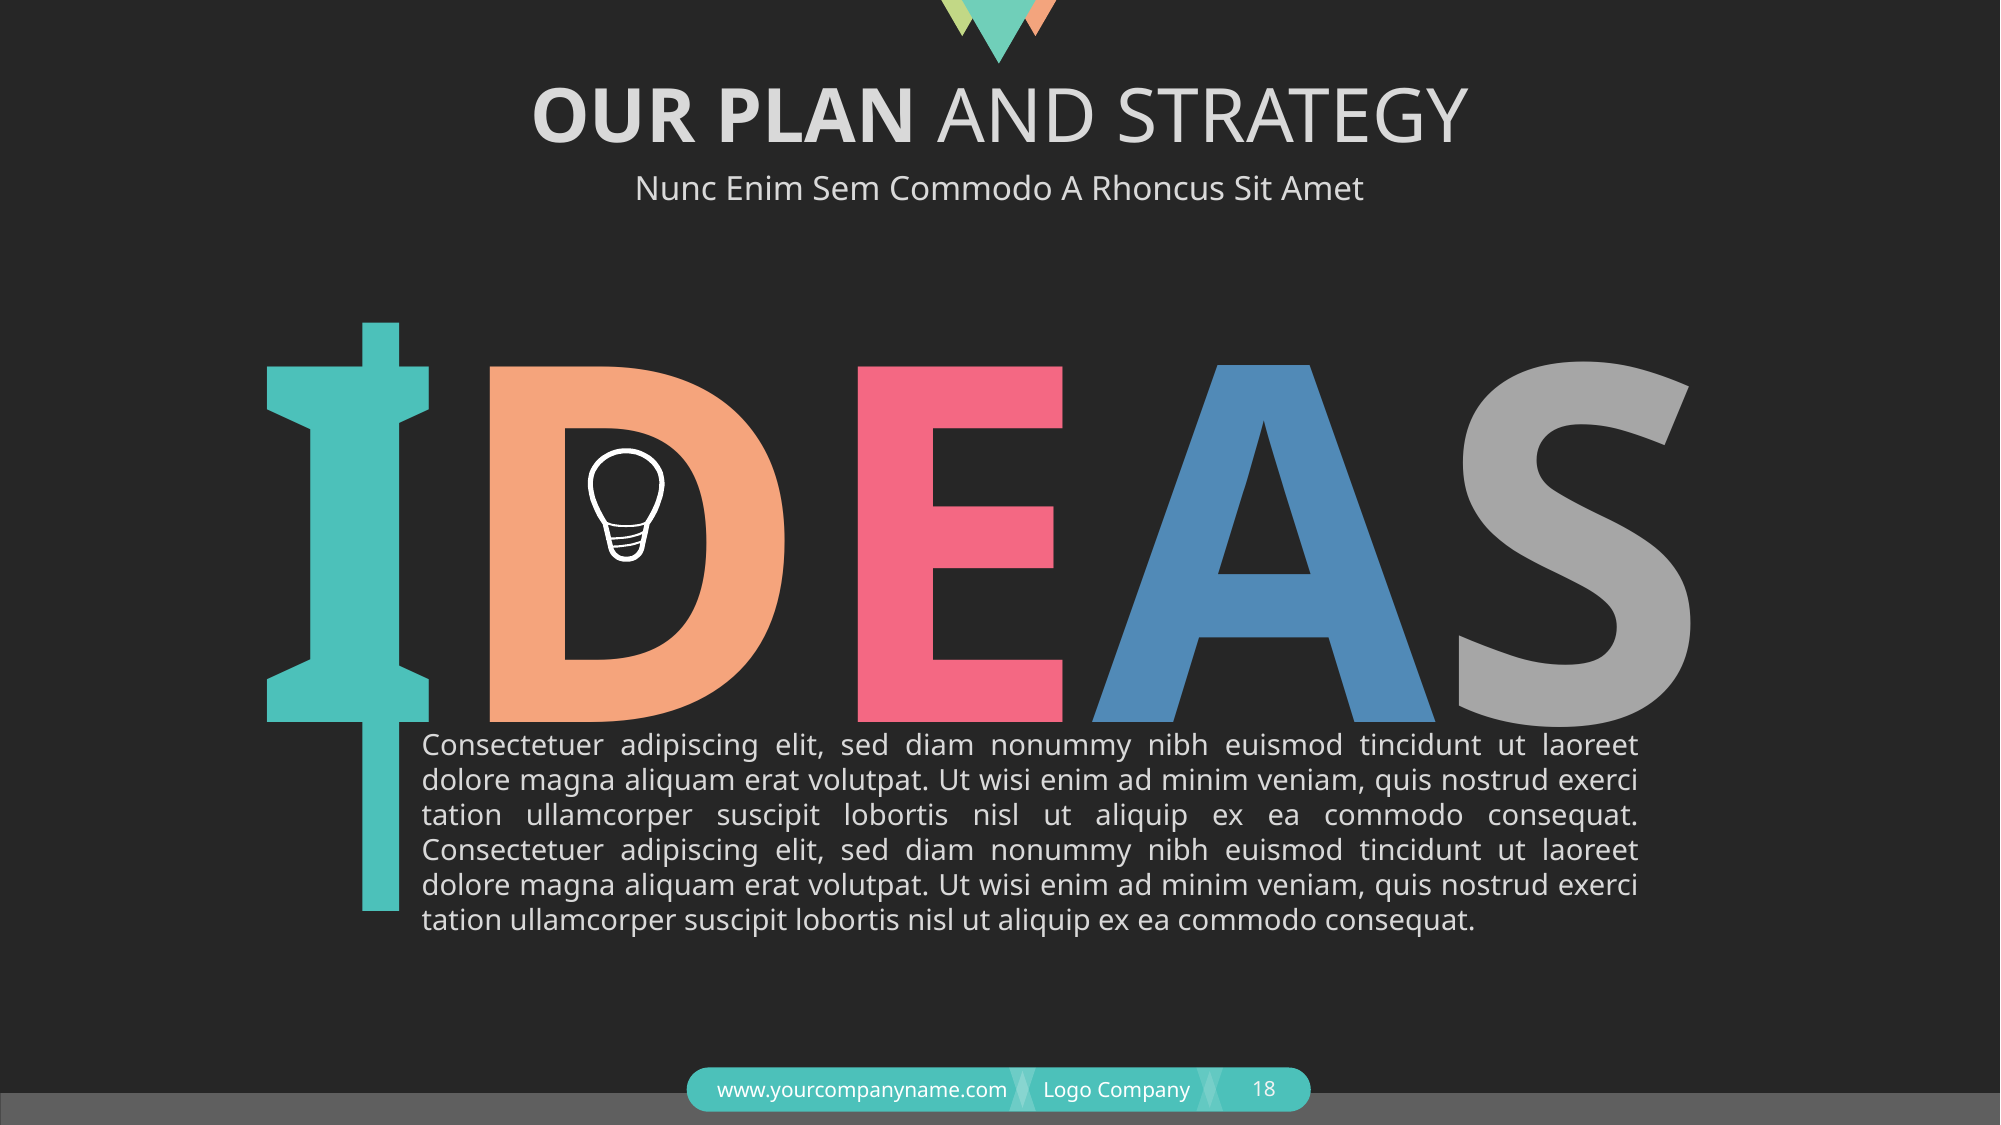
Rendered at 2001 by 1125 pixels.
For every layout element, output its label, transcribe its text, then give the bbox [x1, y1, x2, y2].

text_box IDEAS [236, 217, 1726, 830]
title OUR PLAN AND STRATEGY [265, 77, 1735, 160]
list Nunc Enim Sem Commodo A Rhoncus Sit Amet [265, 166, 1735, 213]
text_box [587, 448, 665, 562]
slide_number 18 [1225, 1067, 1302, 1112]
text_box Consectetuer adipiscing elit, sed diam nonummy nibh euismod tincidunt ut laoreet dolore magna aliquam erat volutpat. Ut wisi enim ad minim veniam, quis nostrud exerci tation ullamcorper suscipit lobortis nisl ut aliquip ex ea commodo consequat. Consectetuer adipiscing elit, sed diam nonummy nibh euismod tincidunt ut laoreet dolore magna aliquam erat volutpat. Ut wisi enim ad minim veniam, quis nostrud exerci tation ullamcorper suscipit lobortis nisl ut aliquip ex ea commodo consequat. [406, 718, 1655, 944]
text_box [361, 830, 400, 912]
